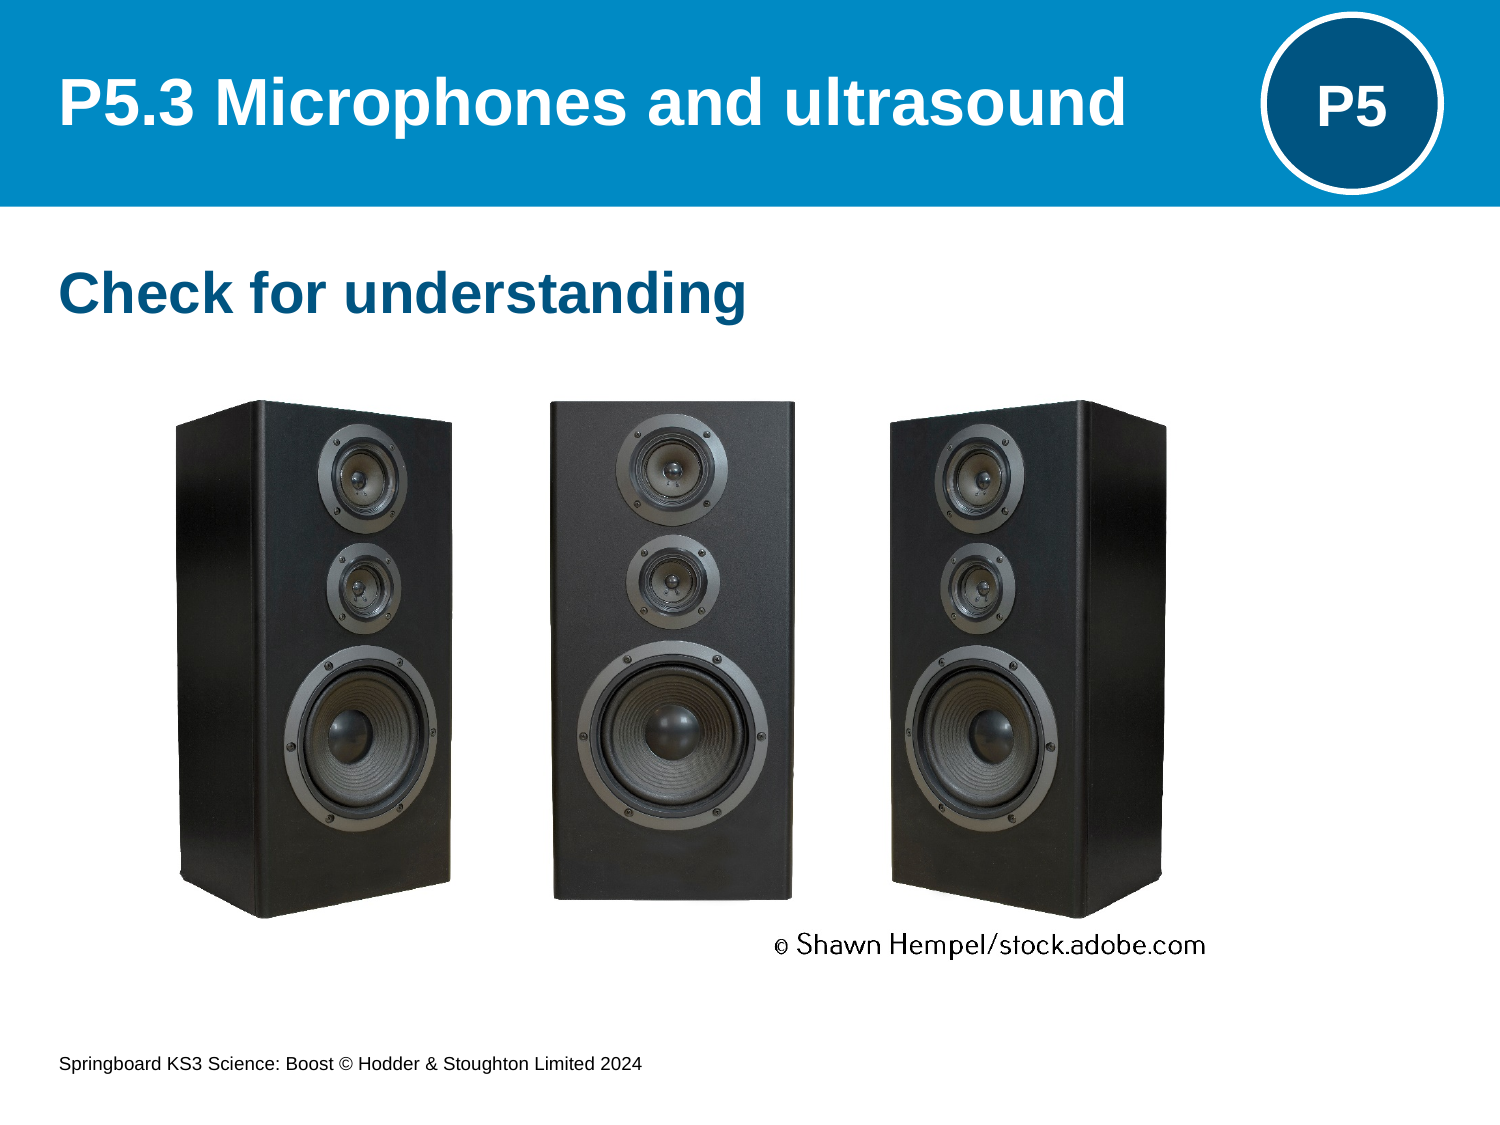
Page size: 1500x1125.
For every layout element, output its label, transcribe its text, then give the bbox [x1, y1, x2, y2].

text_box Check for understanding [58, 247, 1441, 455]
picture [117, 328, 1220, 974]
picture [1411, 34, 1421, 44]
text_box P5 [1262, 13, 1442, 193]
title P5.3 Microphones and ultrasound [59, 0, 1240, 207]
footer Springboard KS3 Science: Boost © Hodder & Stoughton Limited 2024 [59, 1033, 680, 1094]
picture [1283, 162, 1293, 172]
